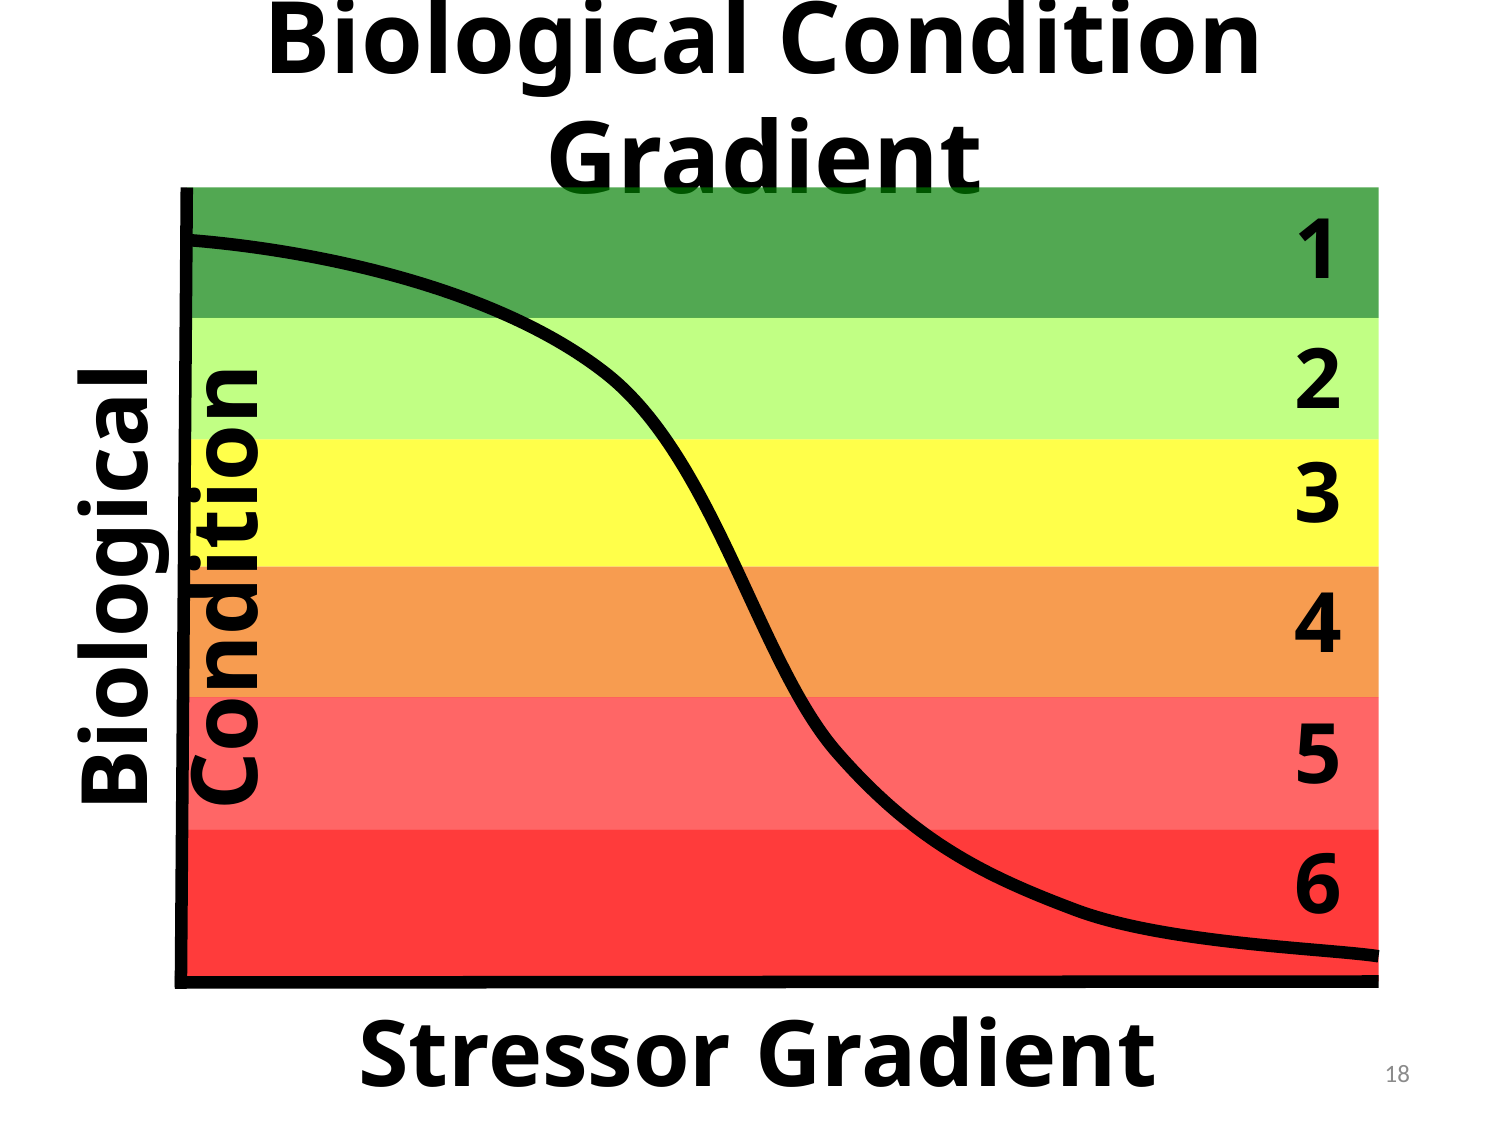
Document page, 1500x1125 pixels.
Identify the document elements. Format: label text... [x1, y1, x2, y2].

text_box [174, 187, 1379, 988]
text_box Stressor Gradient [137, 988, 1379, 1113]
title Biological Condition Gradient [89, 0, 1440, 188]
slide_number 18 [1074, 1042, 1425, 1103]
text_box Biological Condition [48, 187, 172, 988]
